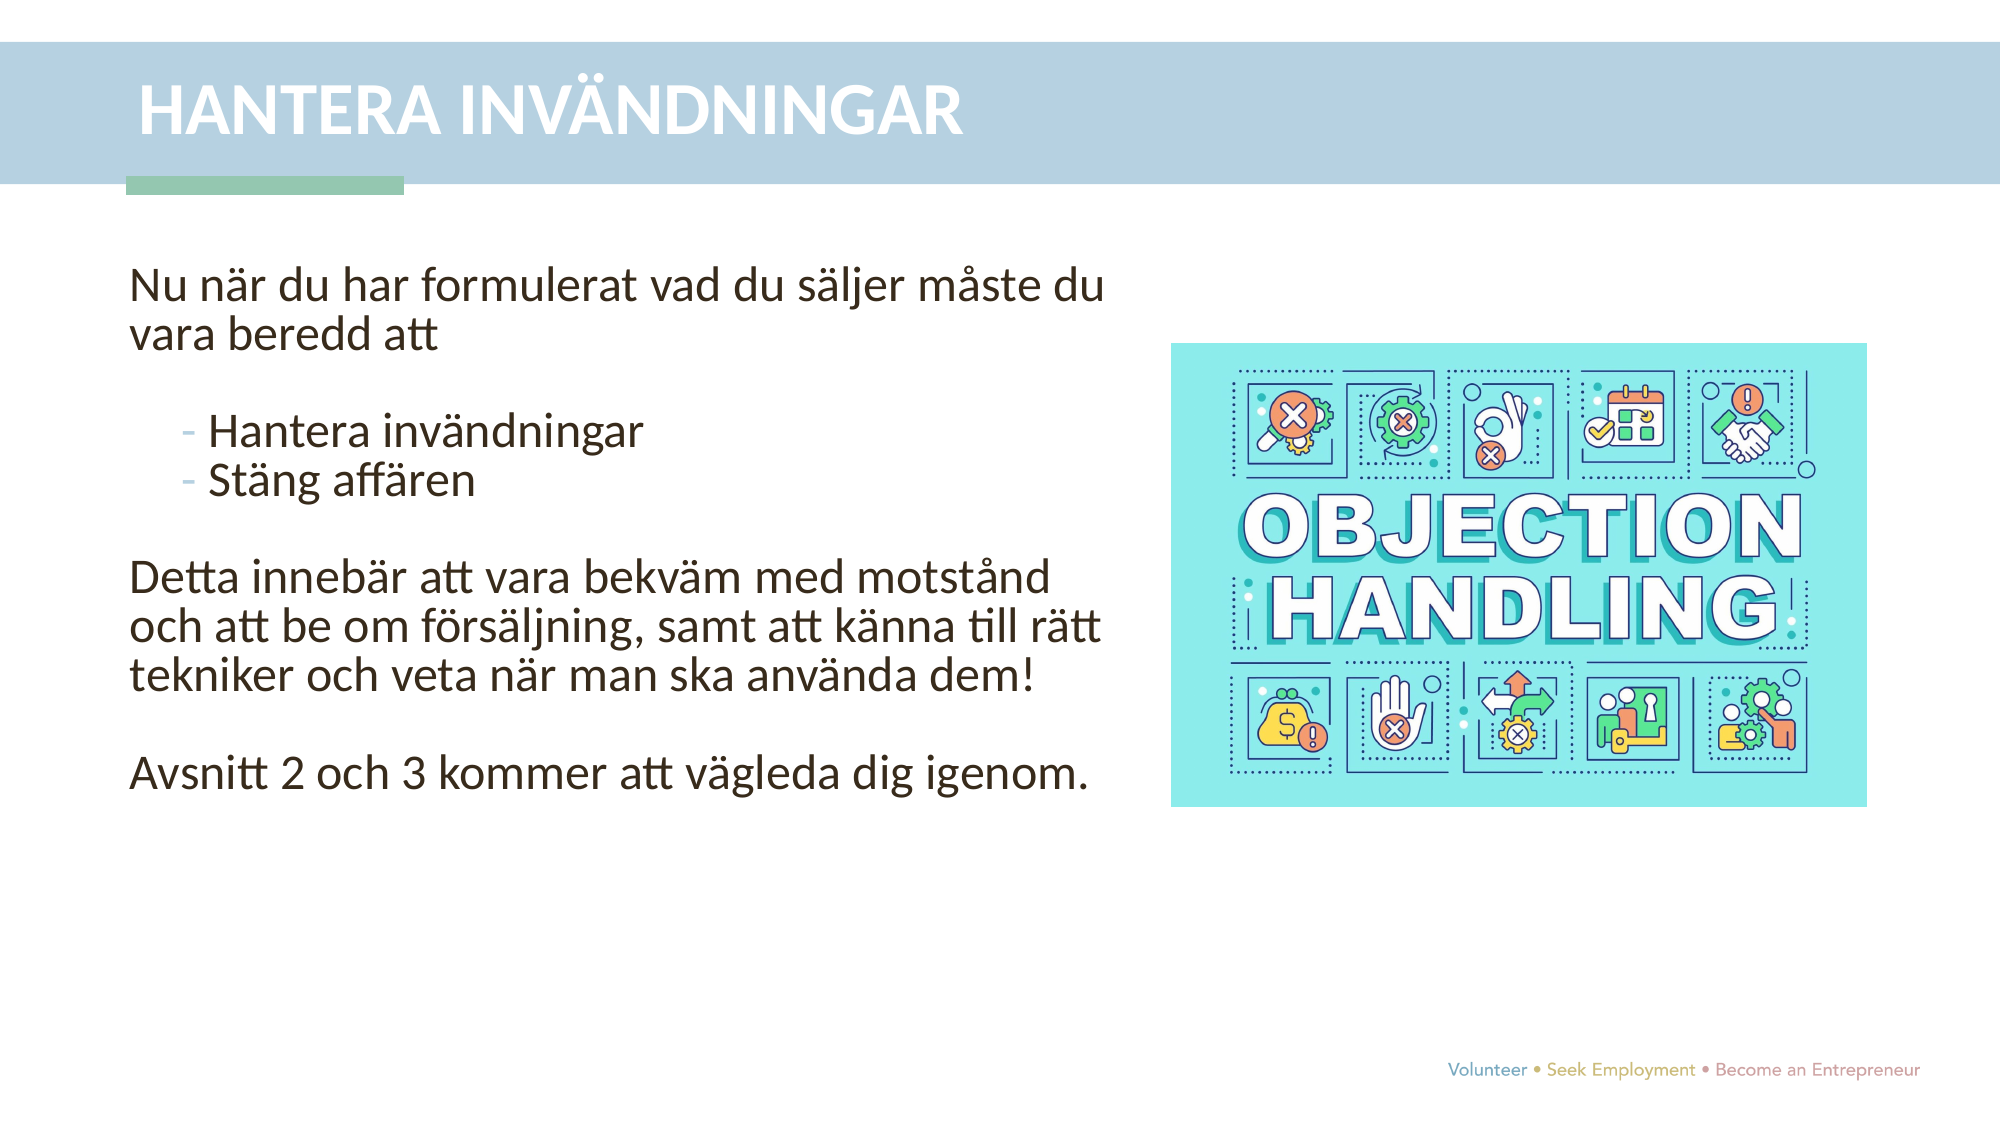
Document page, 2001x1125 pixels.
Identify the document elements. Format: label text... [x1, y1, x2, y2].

list HANTERA INVÄNDNINGAR [123, 51, 1913, 170]
picture [1418, 1046, 1971, 1103]
picture [1171, 343, 1867, 807]
text_box Nu när du har formulerat vad du säljer måste du vara beredd att - Hantera invändningar - Stäng affären Detta innebär att vara bekväm med motstånd och att be om försäljning, samt att känna till rätt tekniker och veta när man ska använda dem! Avsnitt 2 och 3 kommer att vägleda dig igenom. [114, 255, 1128, 942]
